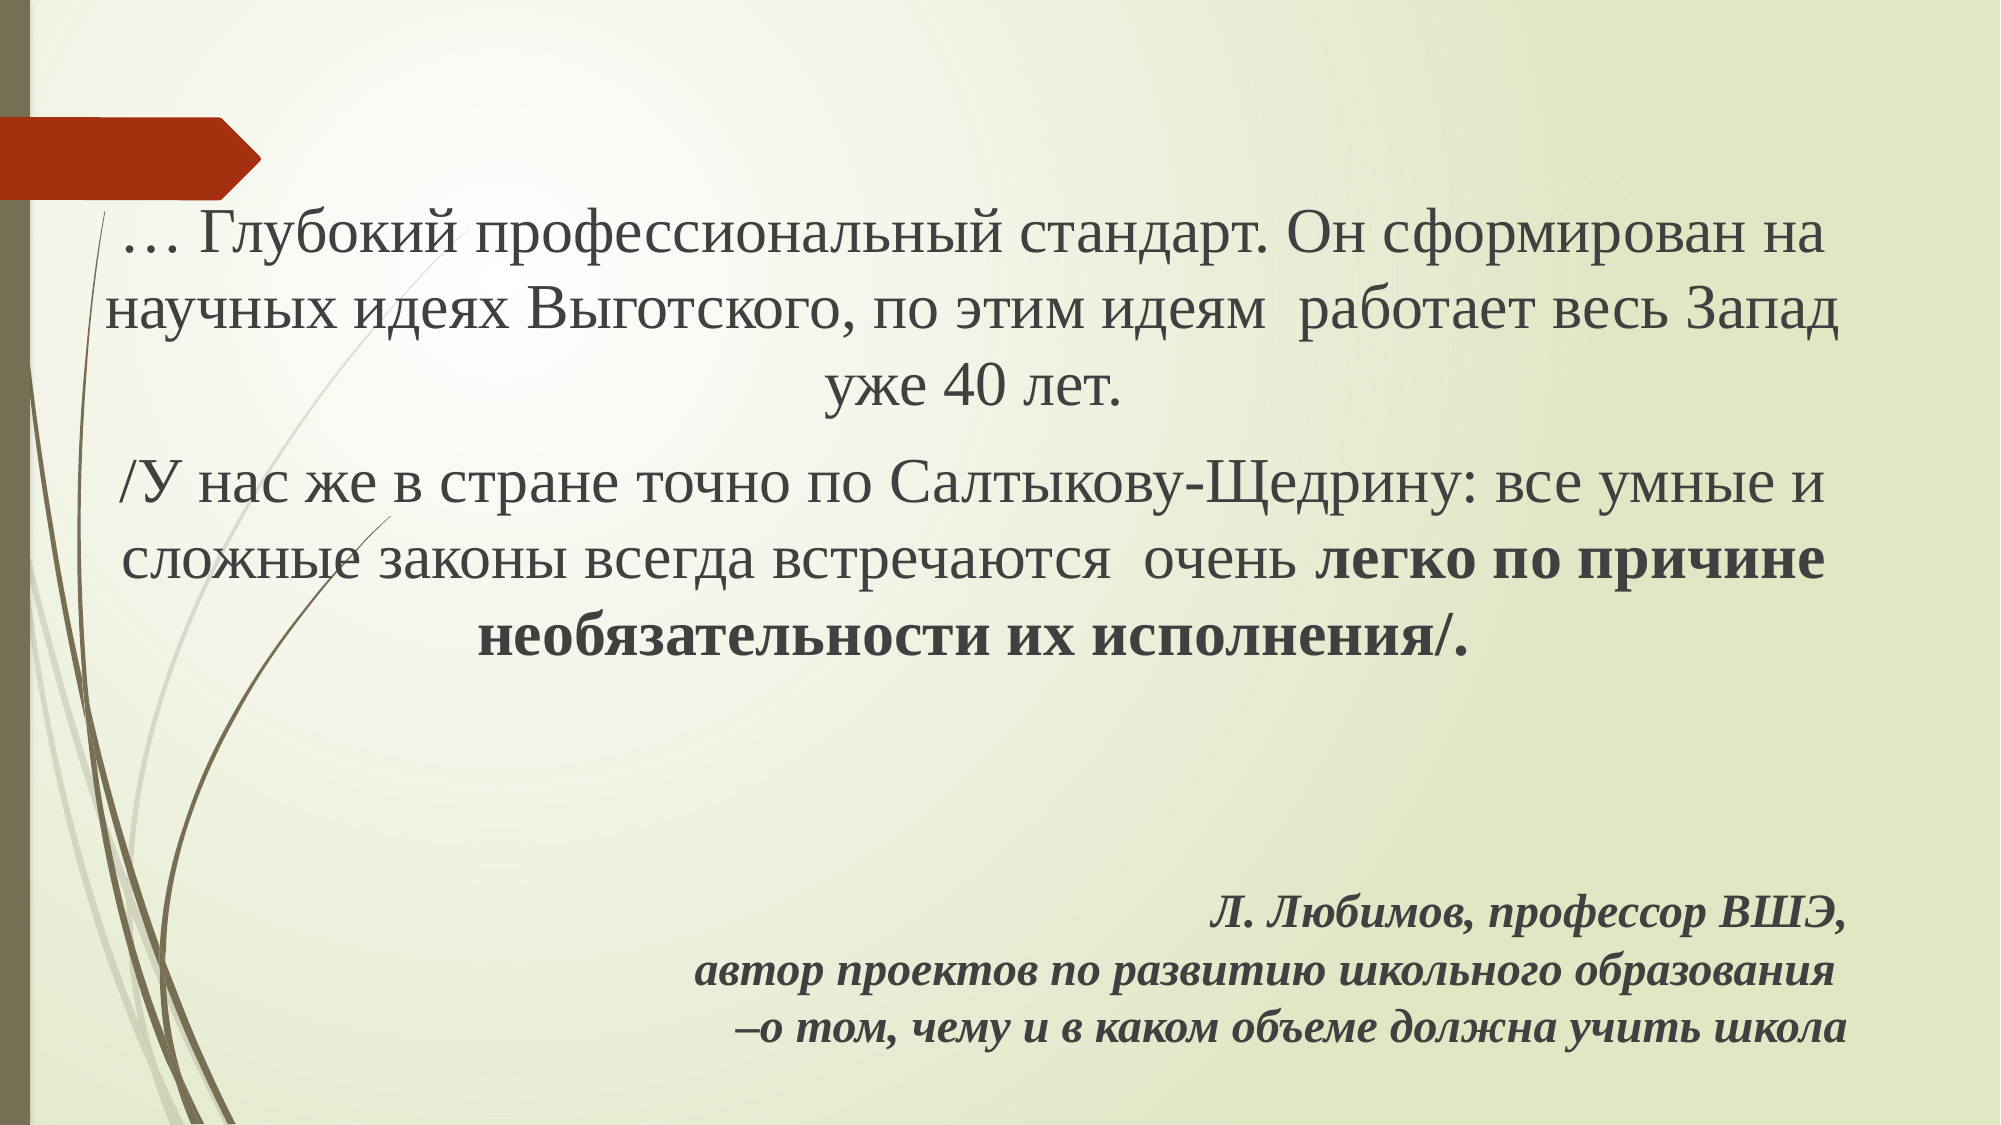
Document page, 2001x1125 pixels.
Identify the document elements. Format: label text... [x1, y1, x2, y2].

list … Глубокий профессиональный стандарт. Он сформирован на научных идеях Выготского, по этим идеям работает весь Запад уже 40 лет. /У нас же в стране точно по Салтыкову-Щедрину: все умные и сложные законы всегда встречаются очень легко по причине необязательности их исполнения/. Л. Любимов, профессор ВШЭ, автор проектов по развитию школьного образования –о том, чему и в каком объеме должна учить школа [83, 180, 1865, 1065]
